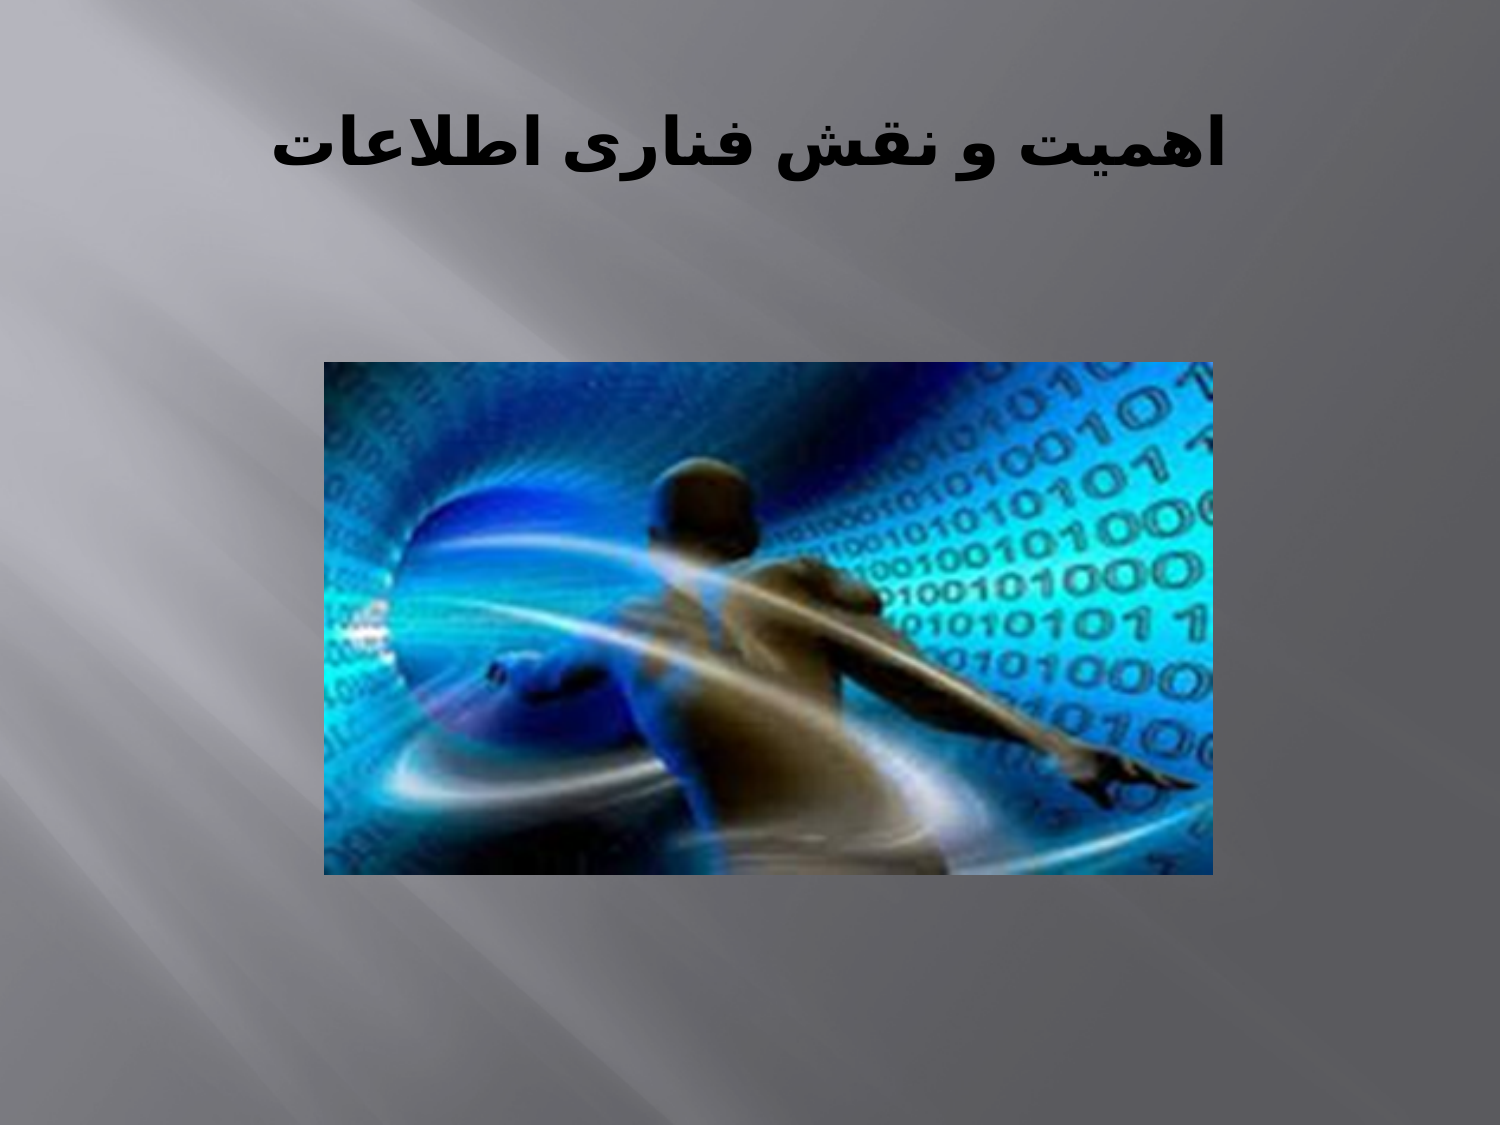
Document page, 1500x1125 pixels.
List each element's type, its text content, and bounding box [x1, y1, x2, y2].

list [324, 362, 1213, 876]
title اهمیت و نقش فناری اطلاعات [75, 45, 1425, 233]
